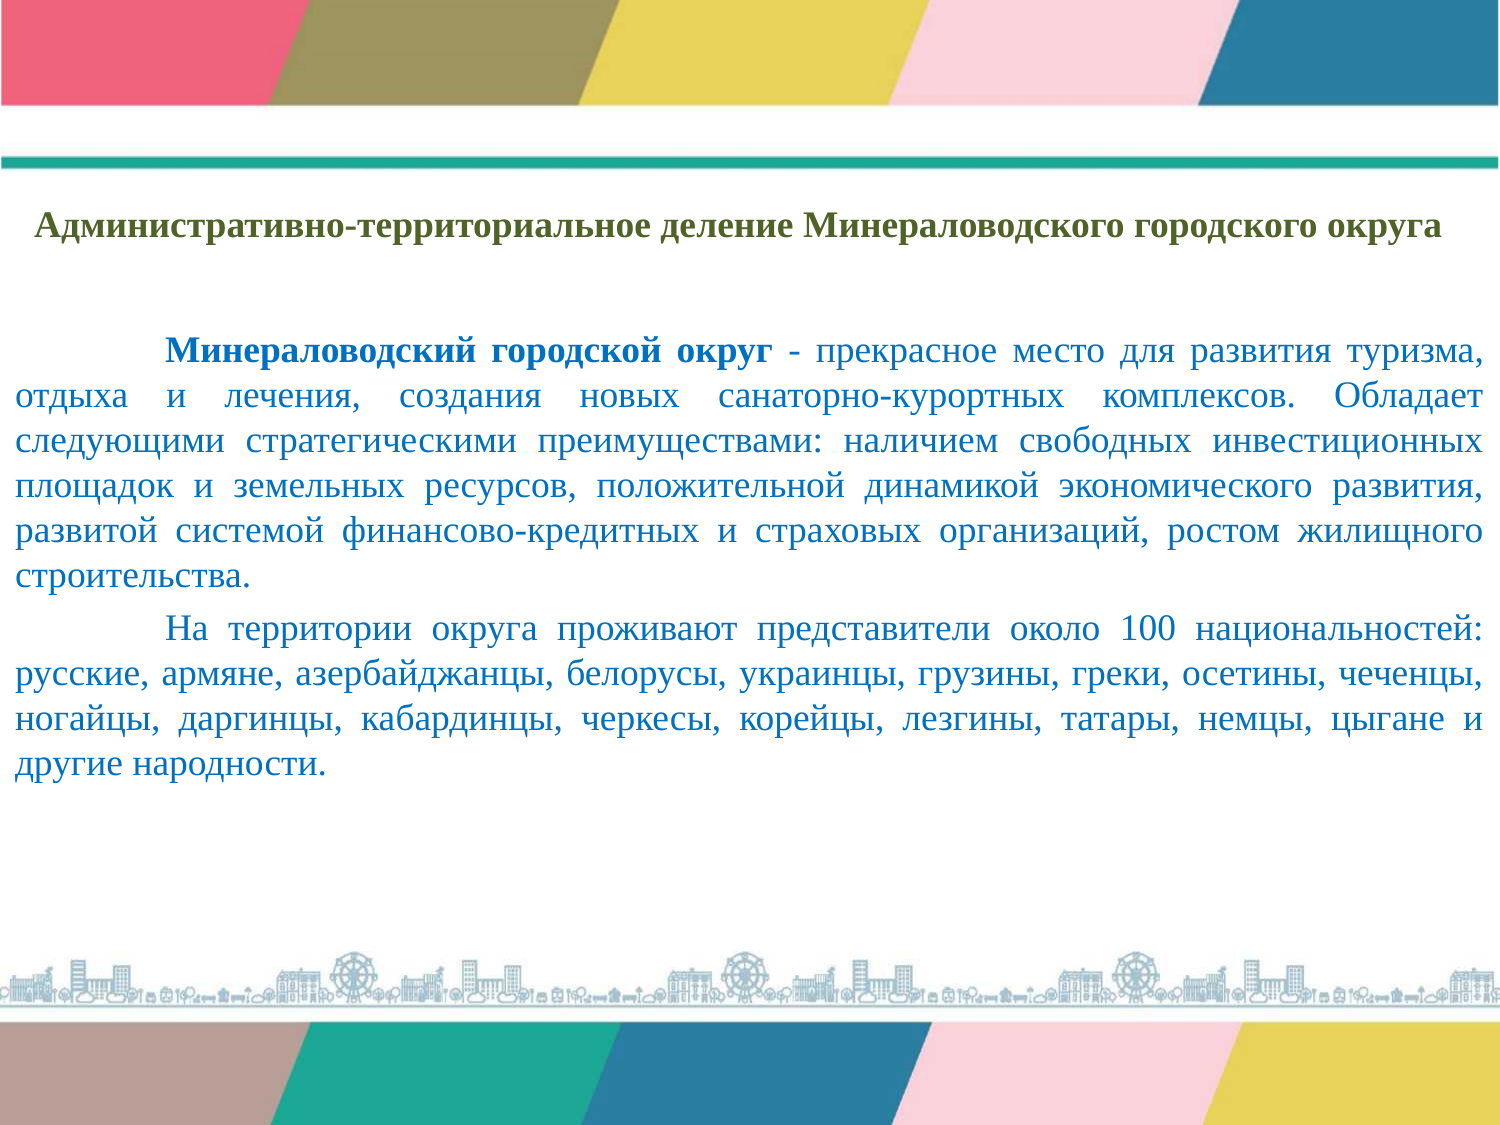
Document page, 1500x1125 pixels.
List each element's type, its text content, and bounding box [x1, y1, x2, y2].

list Минераловодский городской округ - прекрасное место для развития туризма, отдыха и лечения, создания новых санаторно-курортных комплексов. Обладает следующими стратегическими преимуществами: наличием свободных инвестиционных площадок и земельных ресурсов, положительной динамикой экономического развития, развитой системой финансово-кредитных и страховых организаций, ростом жилищного строительства. На территории округа проживают представители около 100 национальностей: русские, армяне, азербайджанцы, белорусы, украинцы, грузины, греки, осетины, чеченцы, ногайцы, даргинцы, кабардинцы, черкесы, корейцы, лезгины, татары, немцы, цыгане и другие народности. [0, 317, 1500, 951]
picture [0, 0, 1500, 172]
title Административно-территориальное деление Минераловодского городского округа [0, 179, 1489, 298]
picture [0, 951, 1500, 1125]
